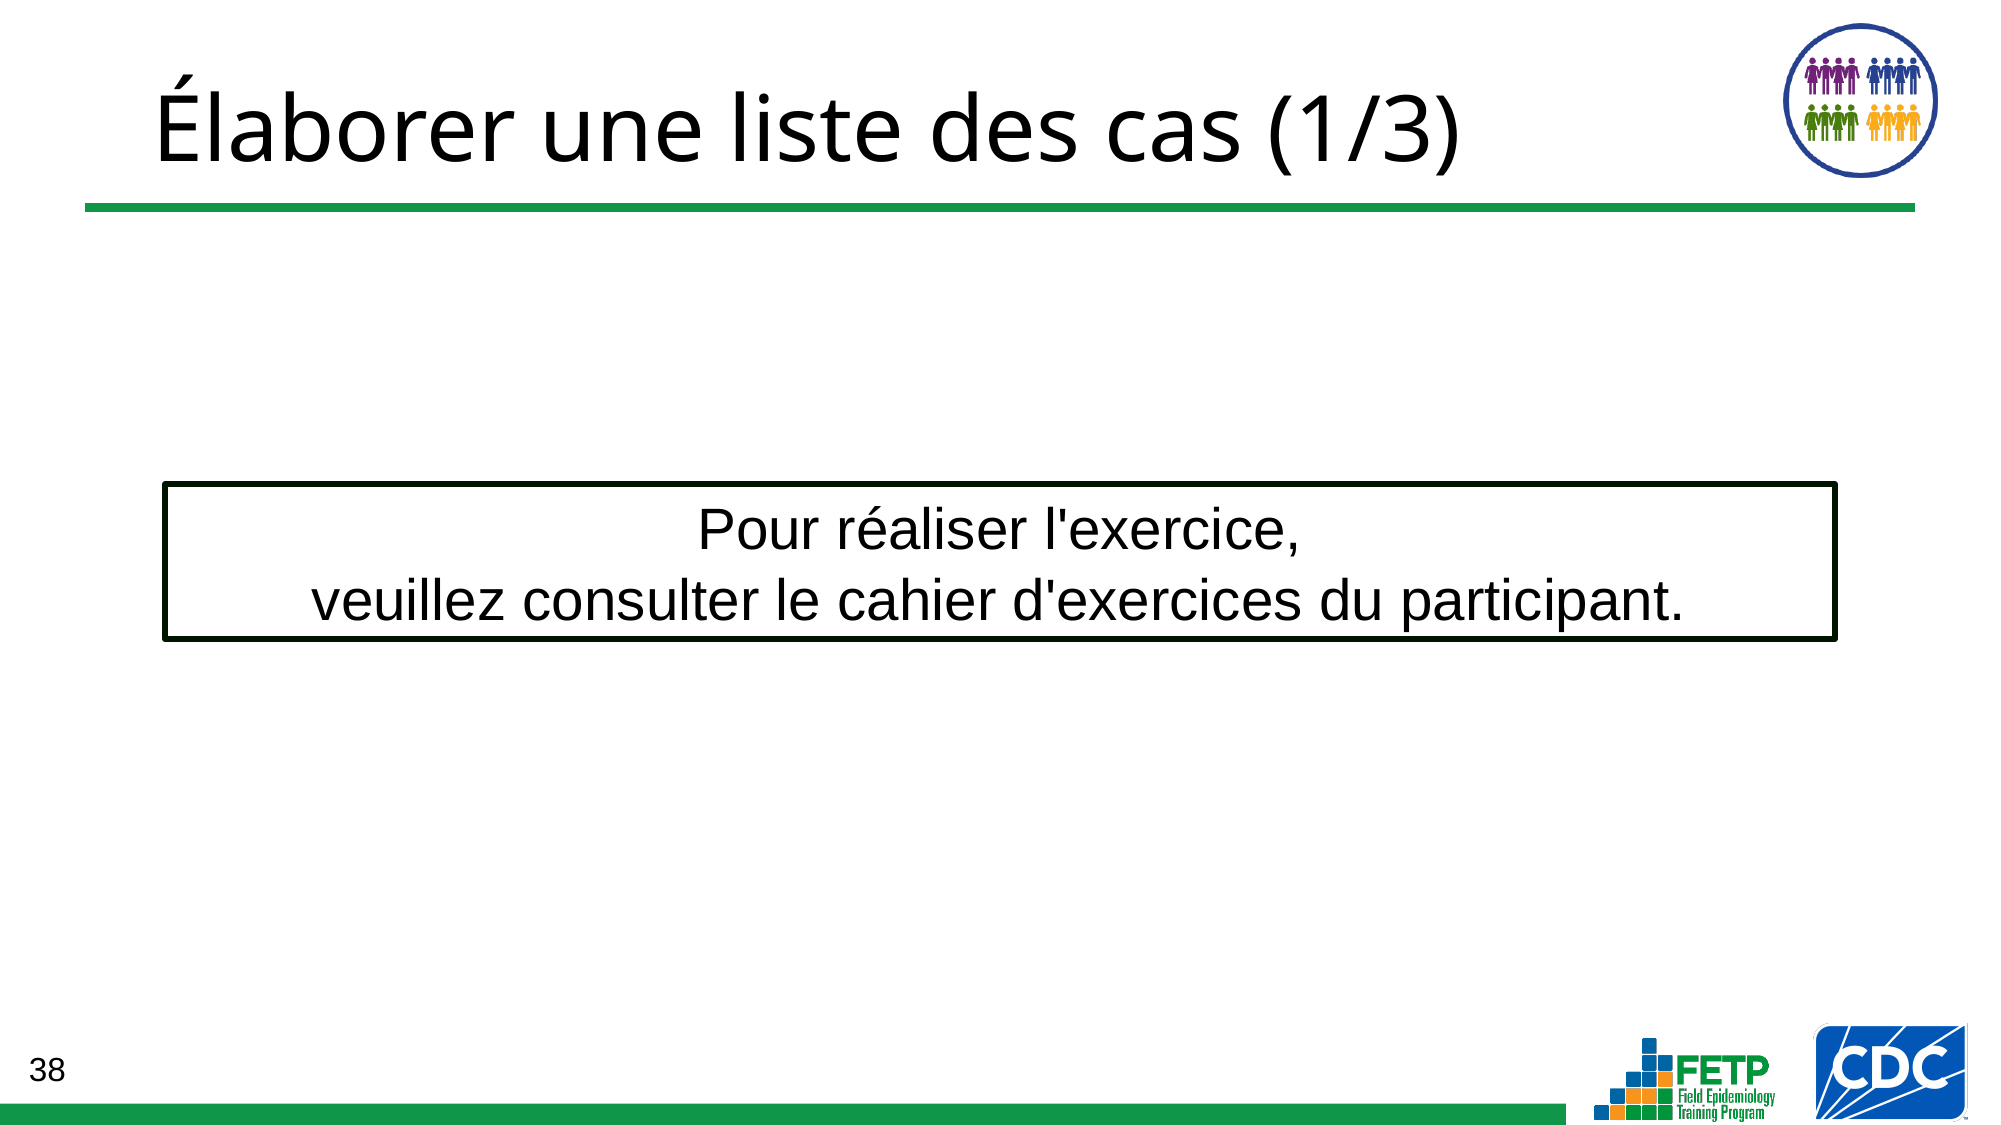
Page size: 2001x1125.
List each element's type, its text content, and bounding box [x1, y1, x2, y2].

picture [1783, 23, 1938, 178]
title Élaborer une liste des cas (1/3) [137, 75, 1738, 207]
picture [1594, 1038, 1775, 1122]
picture [1813, 1023, 1968, 1122]
